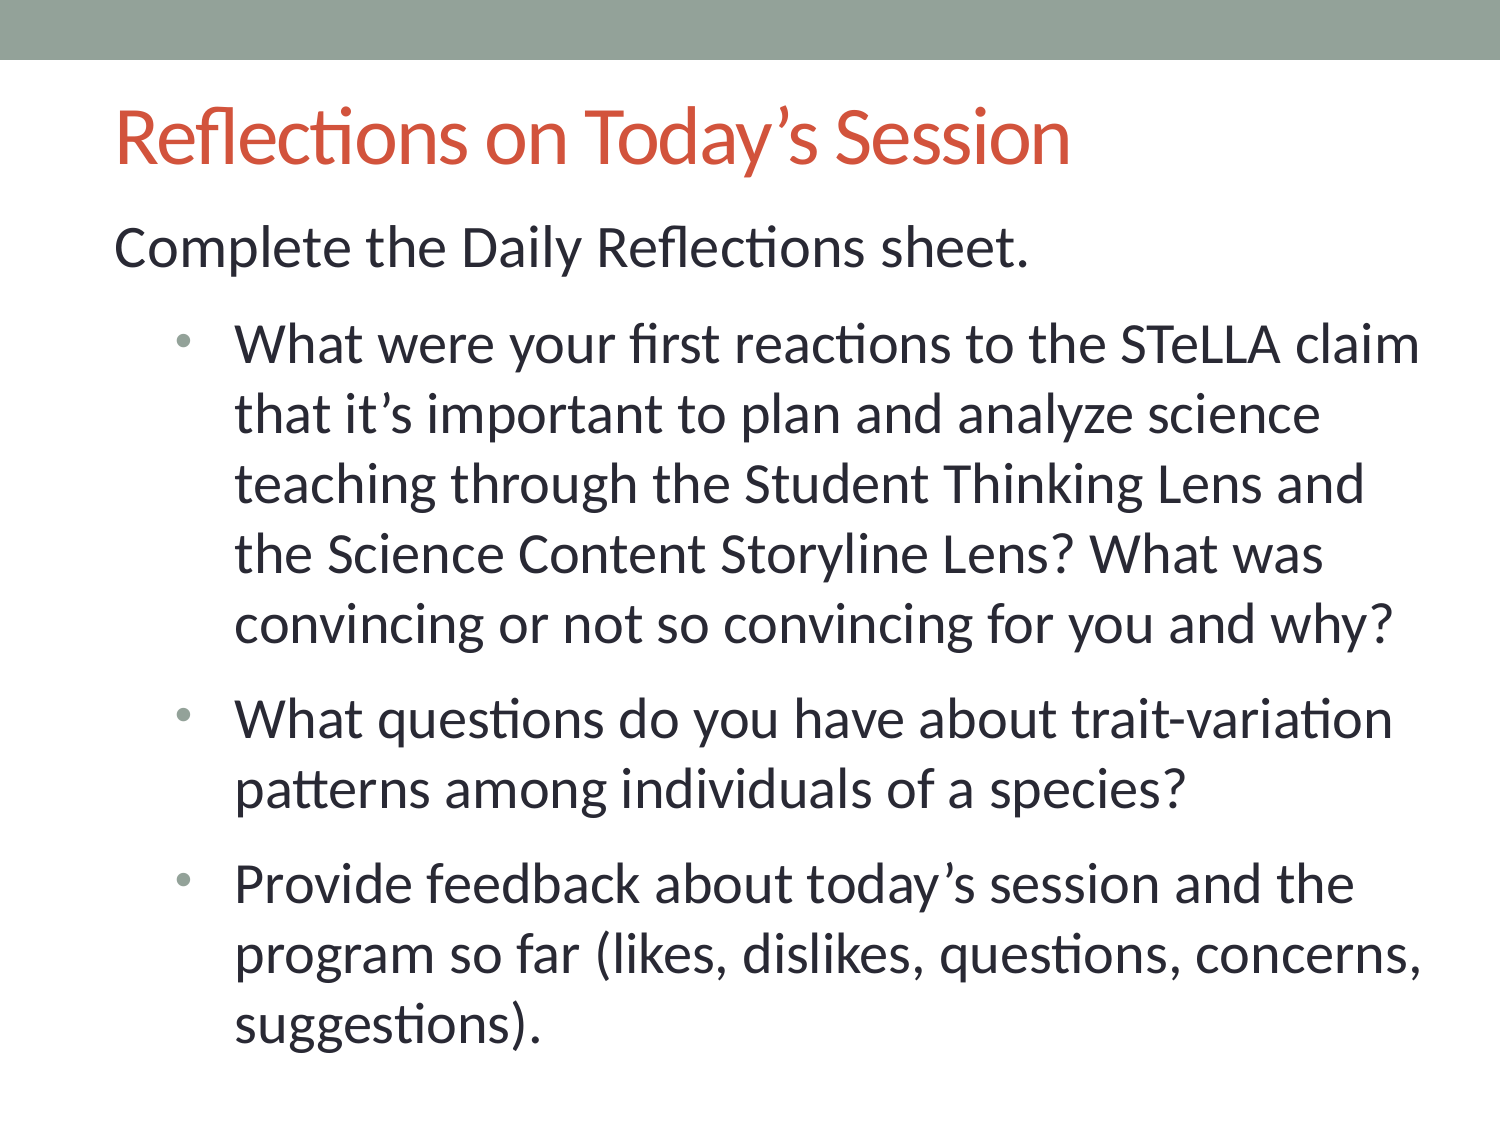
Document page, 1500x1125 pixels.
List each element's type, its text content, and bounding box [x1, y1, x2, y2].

list Complete the Daily Reflections sheet. What were your first reactions to the STeLLA claim that it’s important to plan and analyze science teaching through the Student Thinking Lens and the Science Content Storyline Lens? What was convincing or not so convincing for you and why? What questions do you have about trait-variation patterns among individuals of a species? Provide feedback about today’s session and the program so far (likes, dislikes, questions, concerns, suggestions). [99, 200, 1450, 1063]
title Reflections on Today’s Session [99, 50, 1425, 200]
